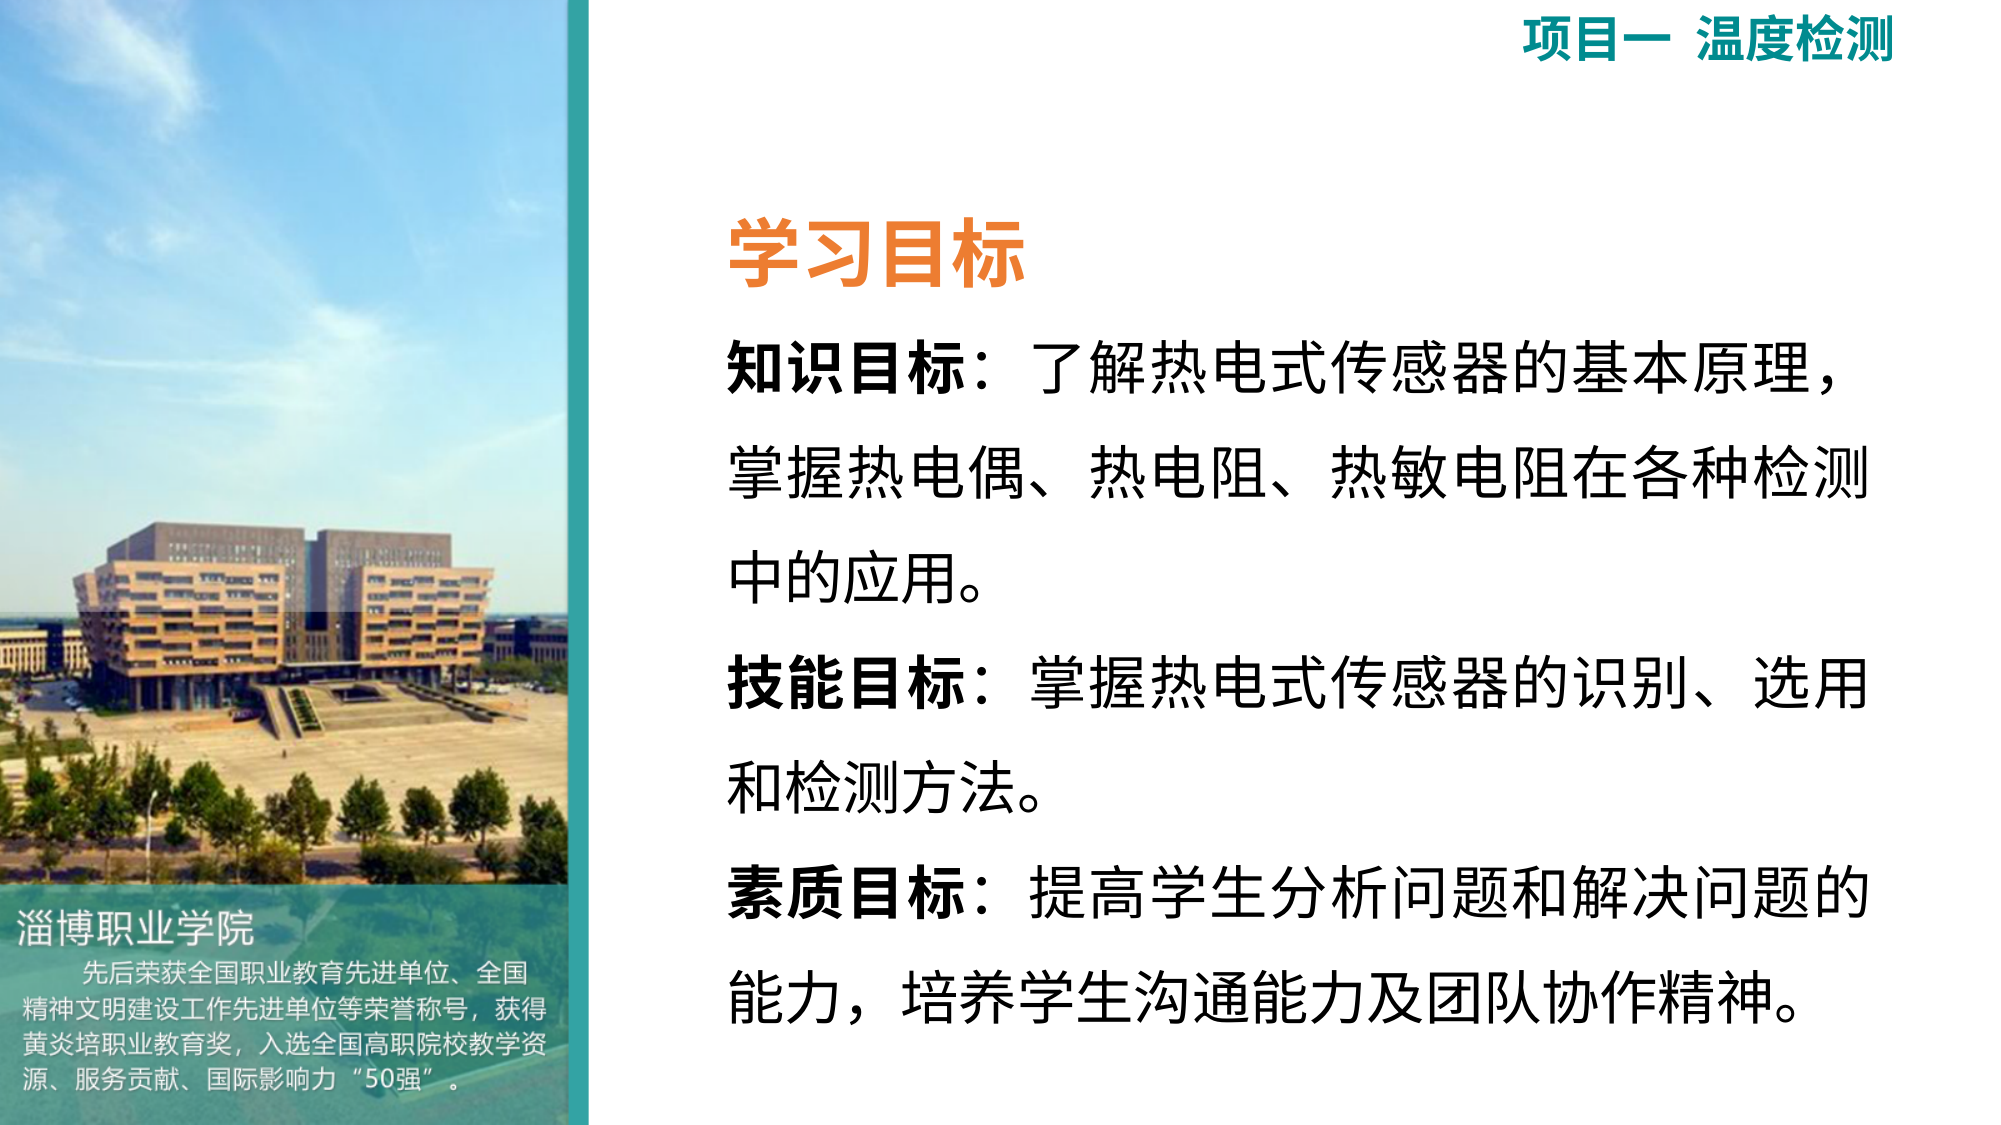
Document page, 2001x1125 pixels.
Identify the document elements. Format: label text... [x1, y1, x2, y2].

text_box 项目一 温度检测 [1508, 0, 1983, 75]
text_box 学习目标 知识目标：了解热电式传感器的基本原理，掌握热电偶、热电阻、热敏电阻在各种检测中的应用。 技能目标：掌握热电式传感器的识别、选用和检测方法。 素质目标：提高学生分析问题和解决问题的能力，培养学生沟通能力及团队协作精神。 [711, 153, 1887, 1039]
picture [0, 0, 589, 1125]
